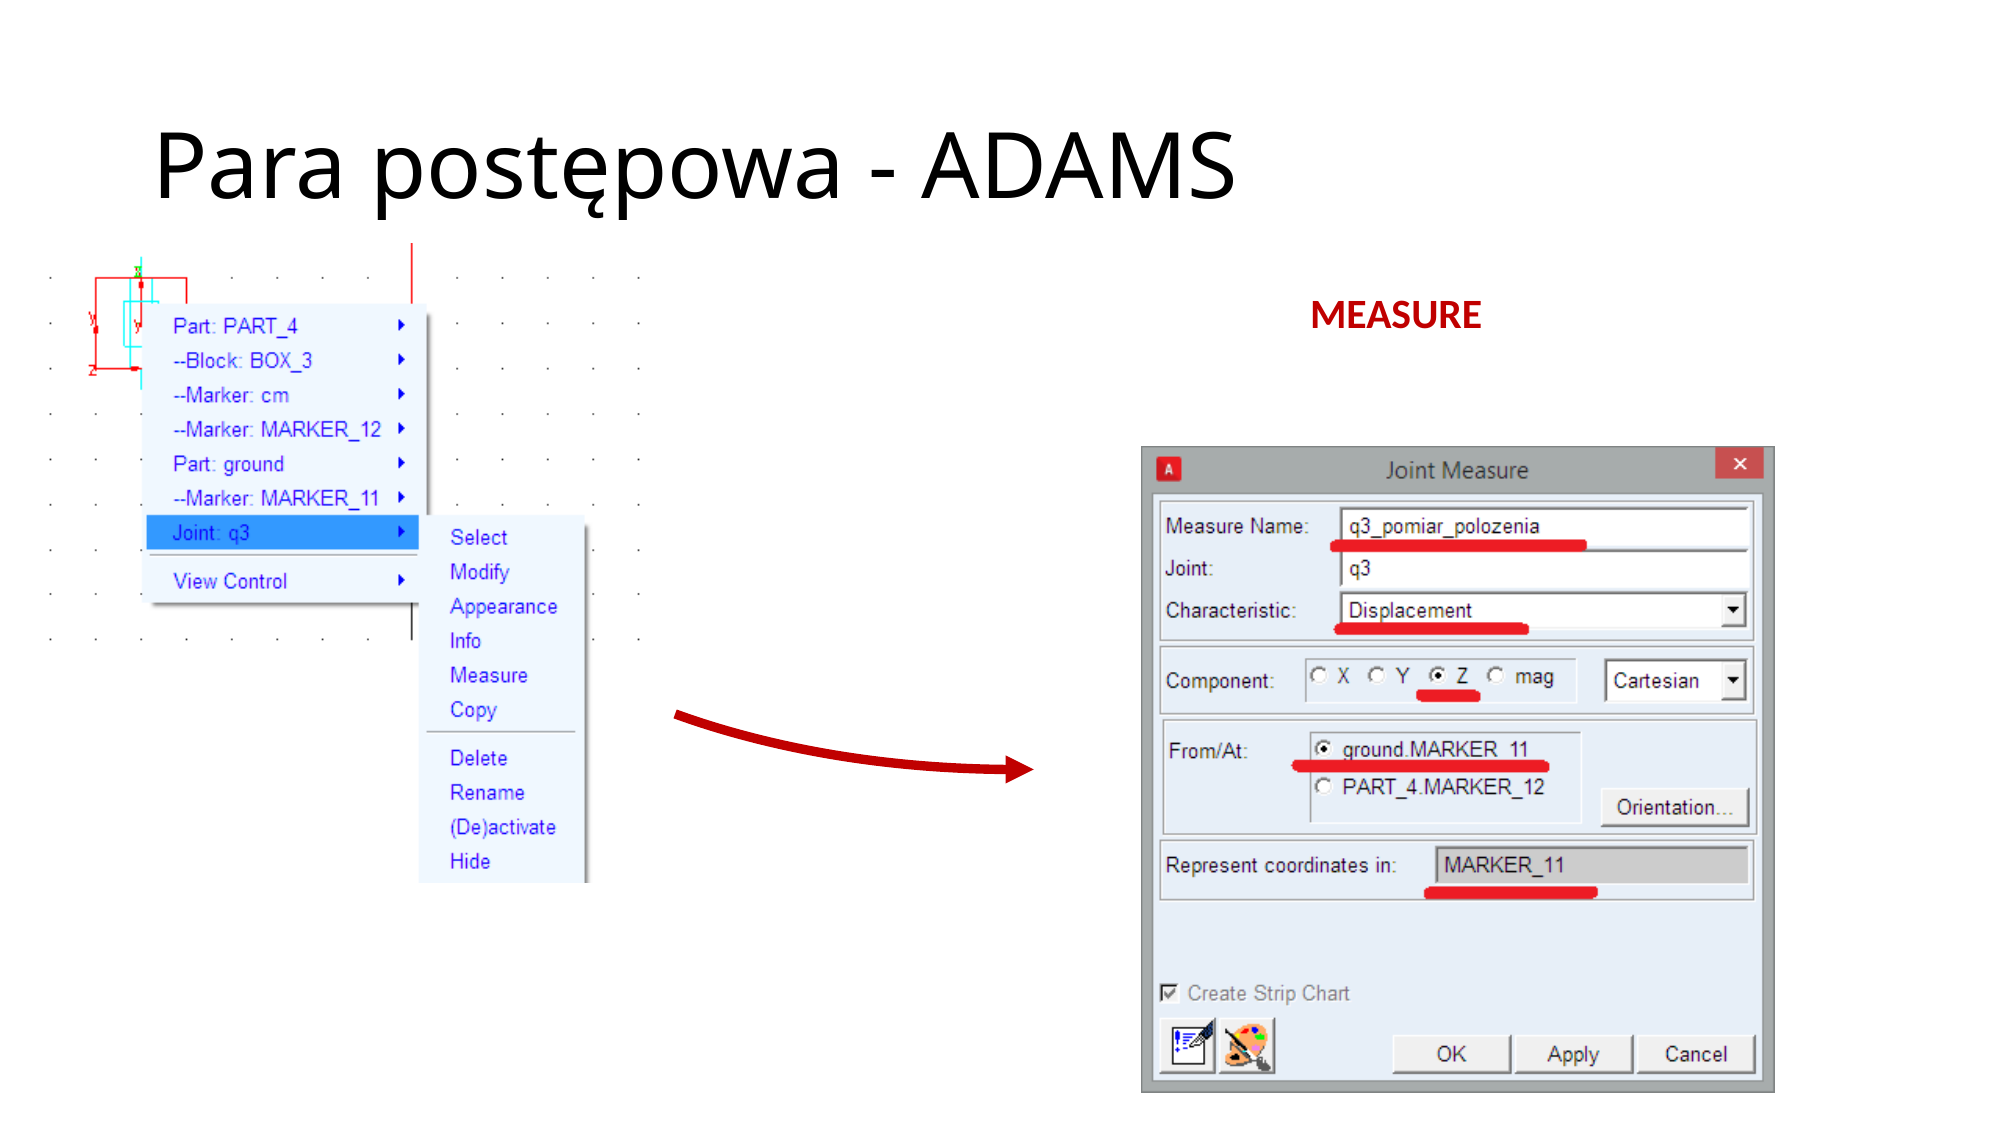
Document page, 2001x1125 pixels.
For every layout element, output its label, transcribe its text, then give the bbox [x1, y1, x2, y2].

text_box [674, 482, 1034, 776]
picture [39, 243, 649, 883]
title Para postępowa - ADAMS [137, 59, 1863, 278]
picture [1141, 446, 1775, 1093]
text_box MEASURE [1295, 279, 2000, 344]
